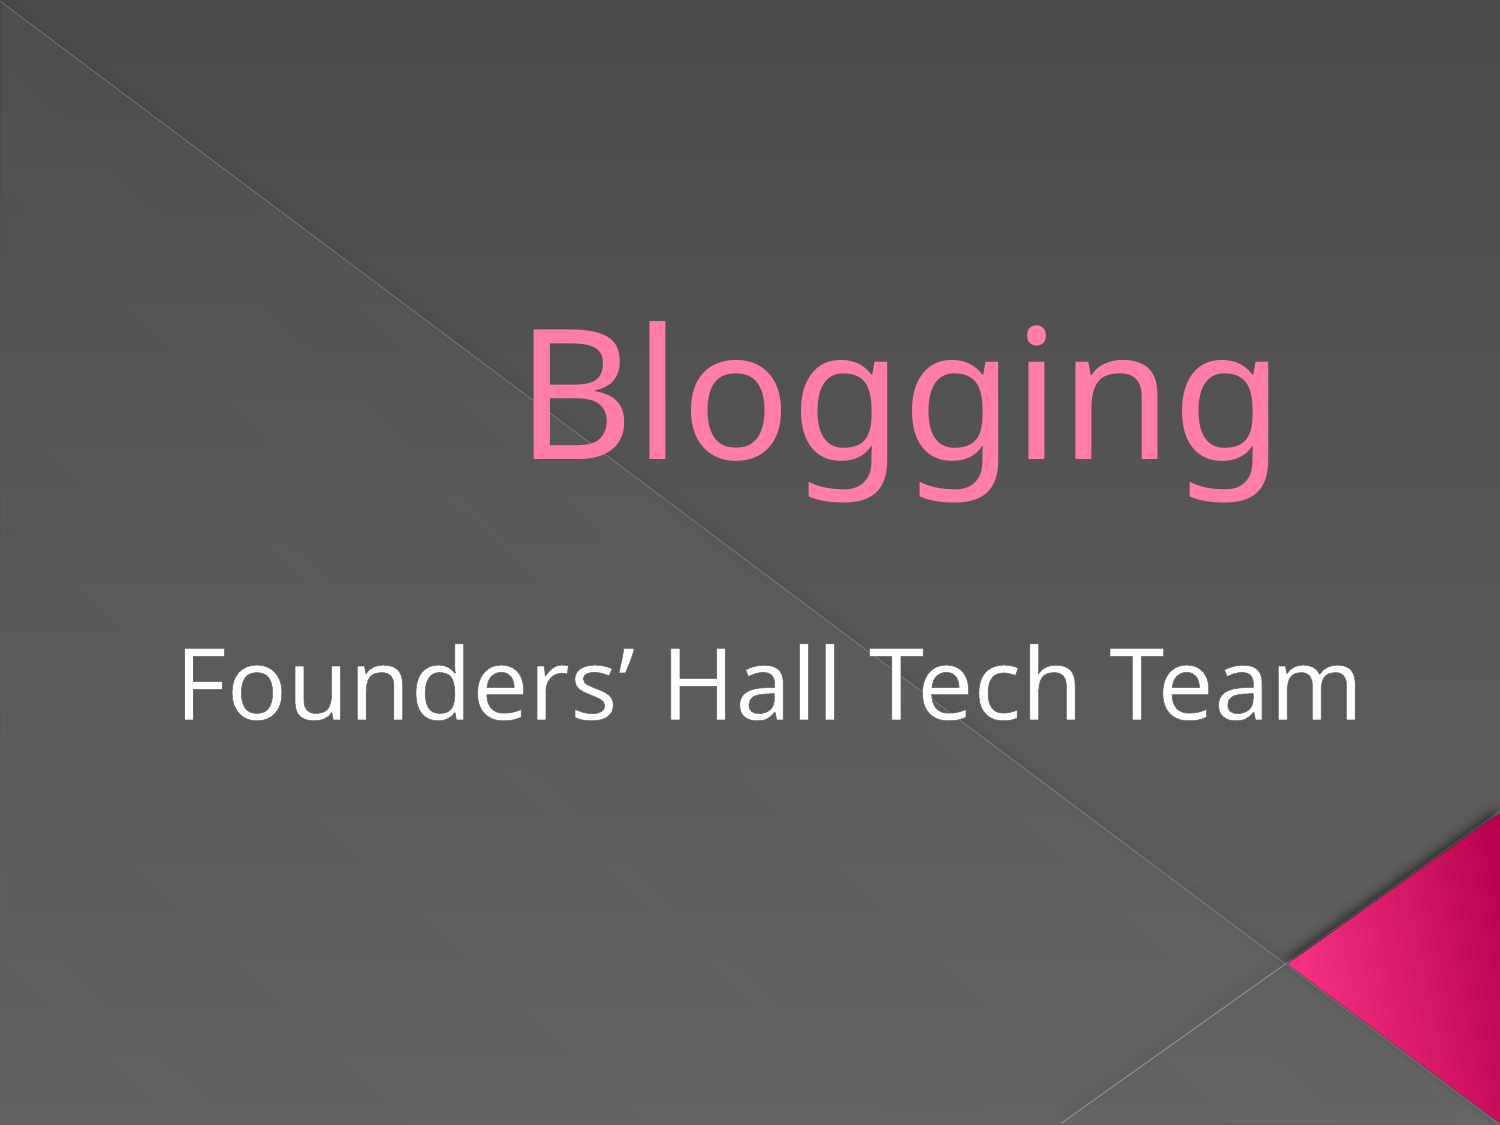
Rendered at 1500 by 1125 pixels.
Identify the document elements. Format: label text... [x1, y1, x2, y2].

subtitle Founders’ Hall Tech Team [62, 612, 1386, 900]
title Blogging [99, 262, 1423, 504]
